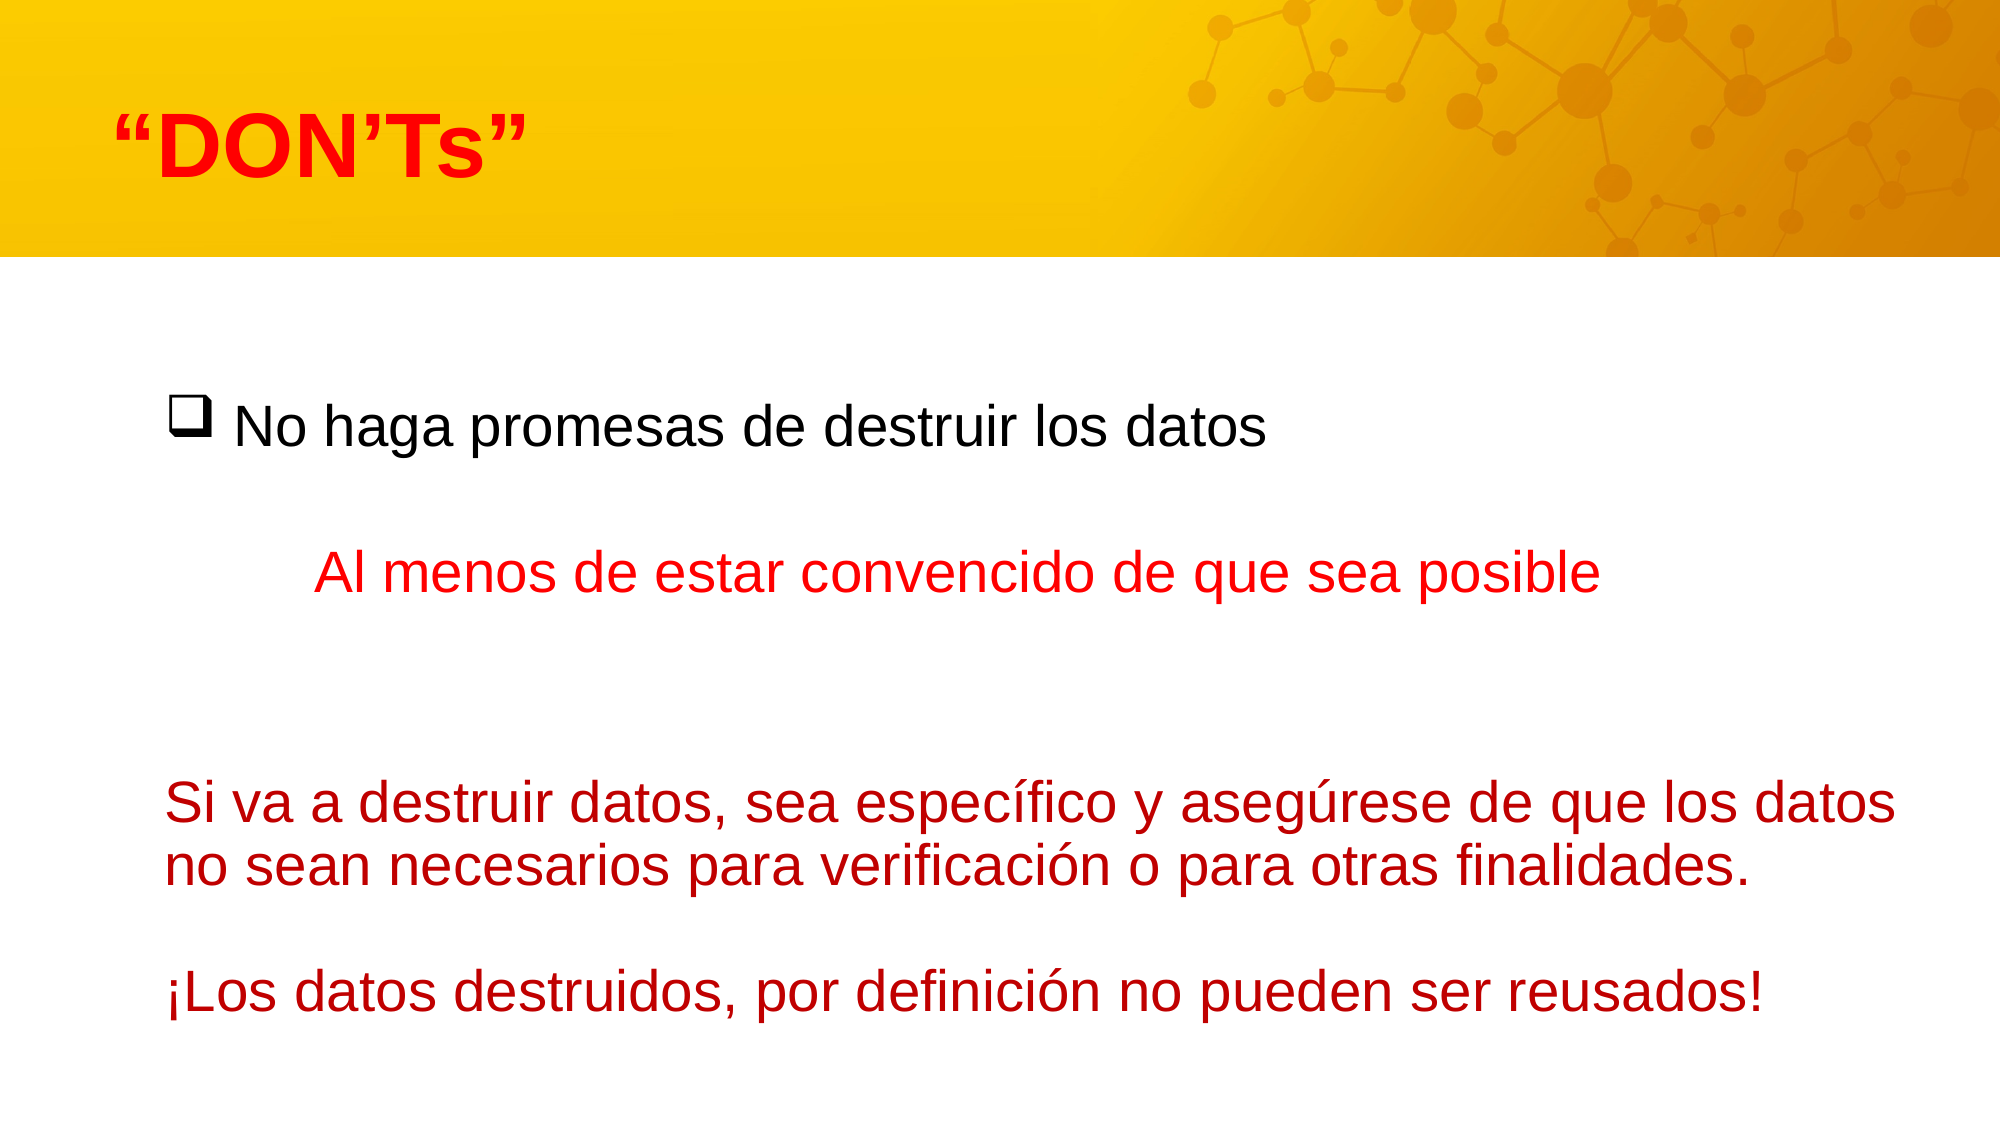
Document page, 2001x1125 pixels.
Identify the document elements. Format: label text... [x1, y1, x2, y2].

picture [0, 0, 2000, 257]
text_box “DON’Ts” [95, 38, 1821, 257]
list No haga promesas de destruir los datos Al menos de estar convencido de que sea posible Si va a destruir datos, sea específico y asegúrese de que los datos no sean necesarios para verificación o para otras finalidades. ¡Los datos destruidos, por definición no pueden ser reusados! [149, 388, 1976, 1093]
